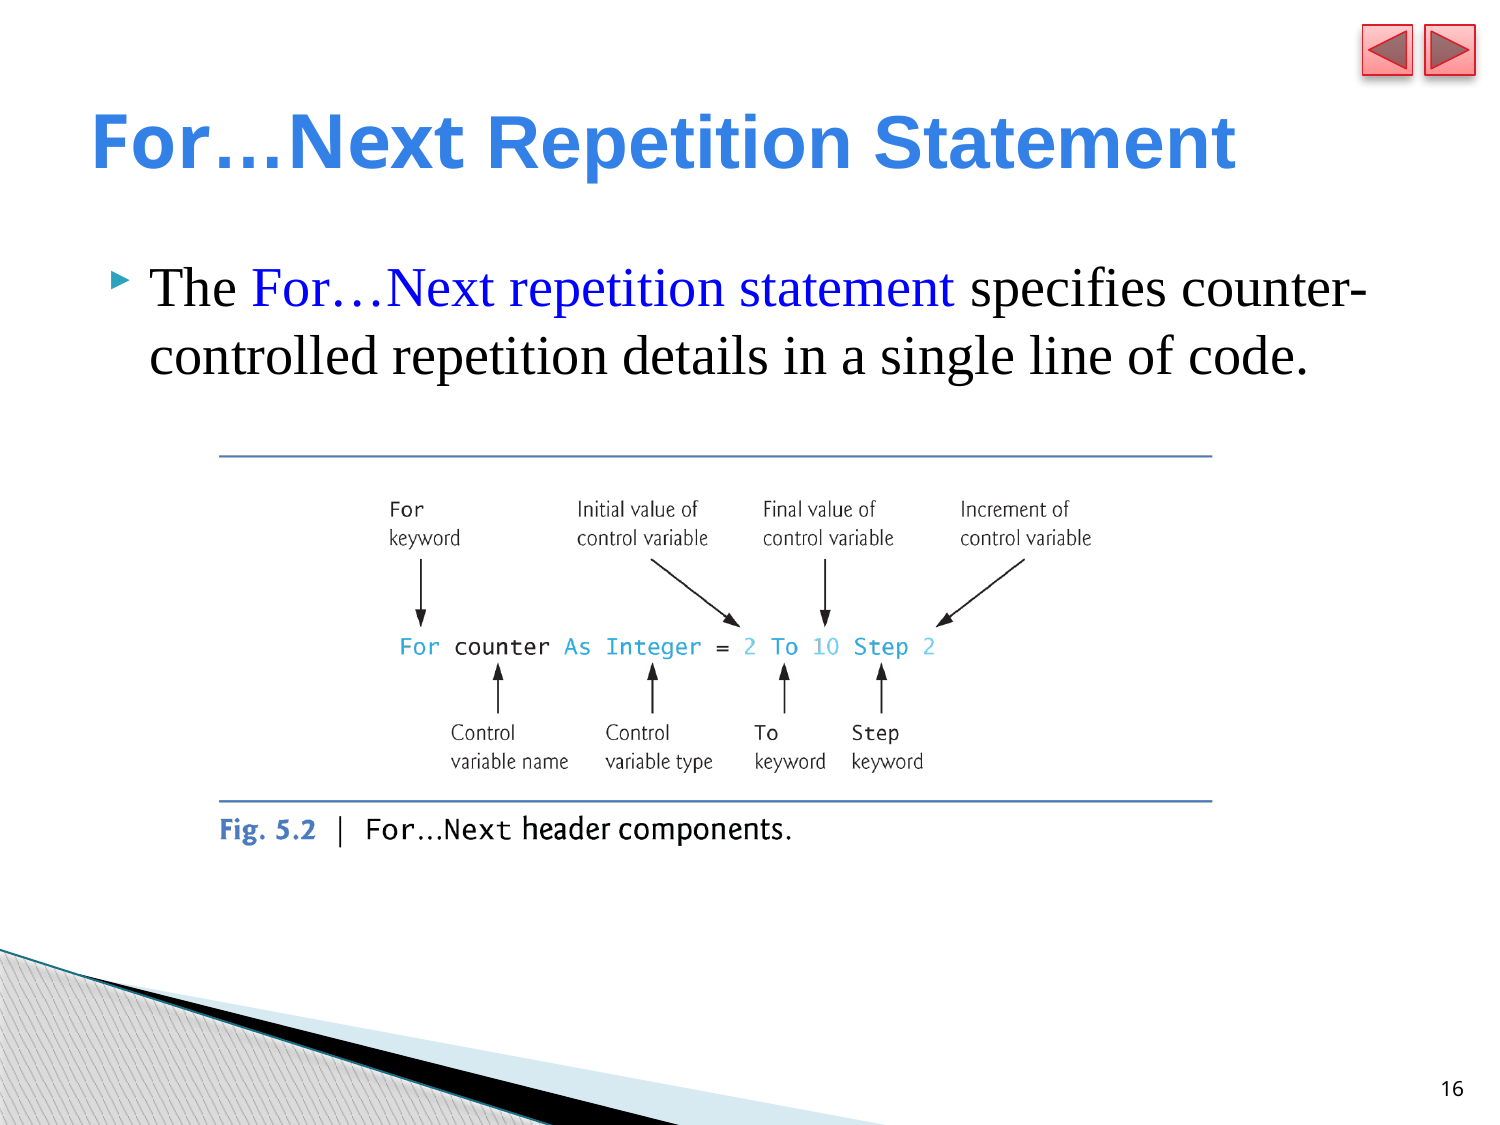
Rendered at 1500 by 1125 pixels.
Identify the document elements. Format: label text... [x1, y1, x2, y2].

list The For…Next repetition statement specifies counter-controlled repetition details in a single line of code. [74, 242, 1426, 986]
slide_number 16 [1418, 1051, 1479, 1112]
picture [212, 387, 1213, 856]
title For…Next Repetition Statement [75, 45, 1425, 233]
